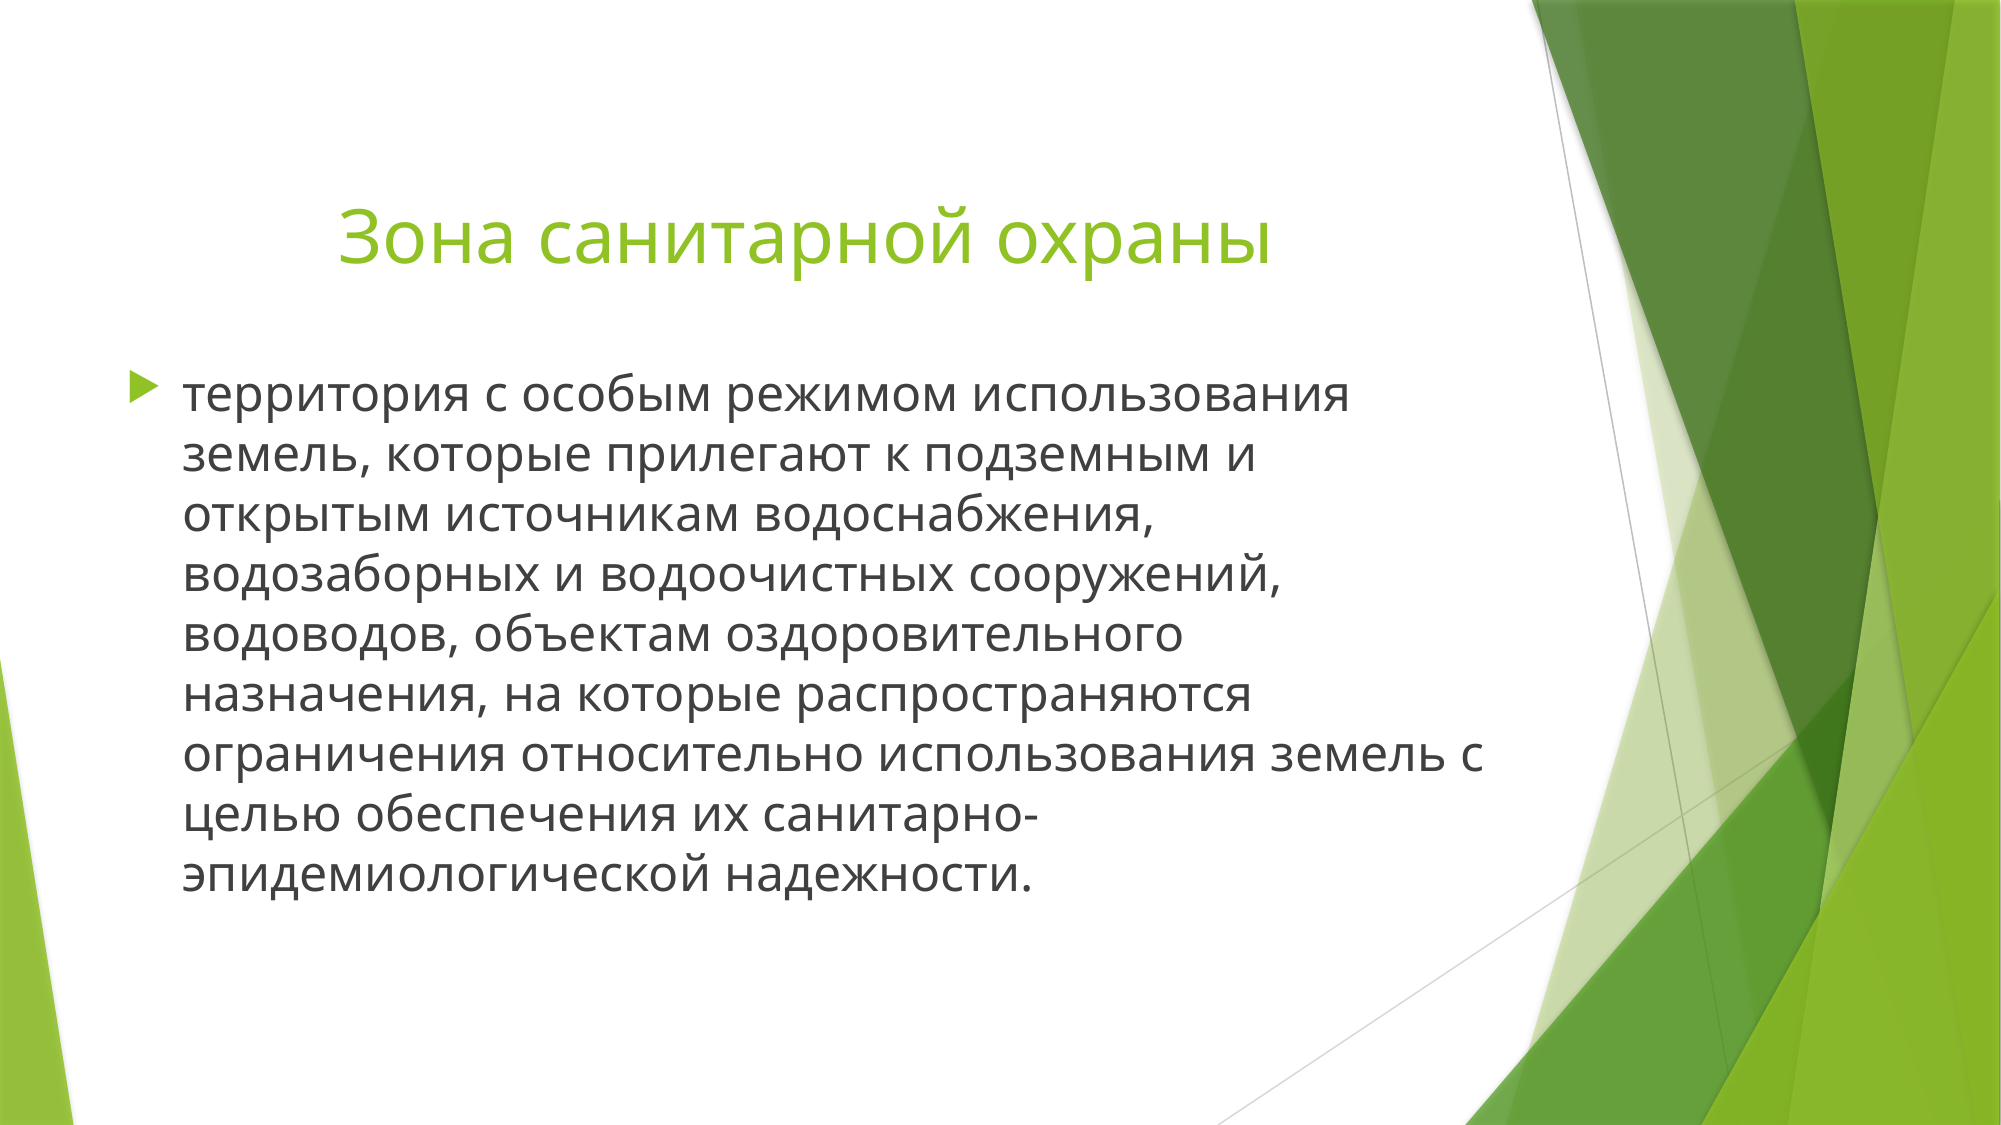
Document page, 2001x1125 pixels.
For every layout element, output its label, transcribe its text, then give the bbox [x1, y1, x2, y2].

list территория с особым режимом использования земель, которые прилегают к подземным и открытым источникам водоснабжения, водозаборных и водоочистных сооружений, водоводов, объектам оздоровительного назначения, на которые распространяются ограничения относительно использования земель с целью обеспечения их санитарно-эпидемиологической надежности. [111, 354, 1522, 992]
title Зона санитарной охраны [111, 180, 1522, 316]
